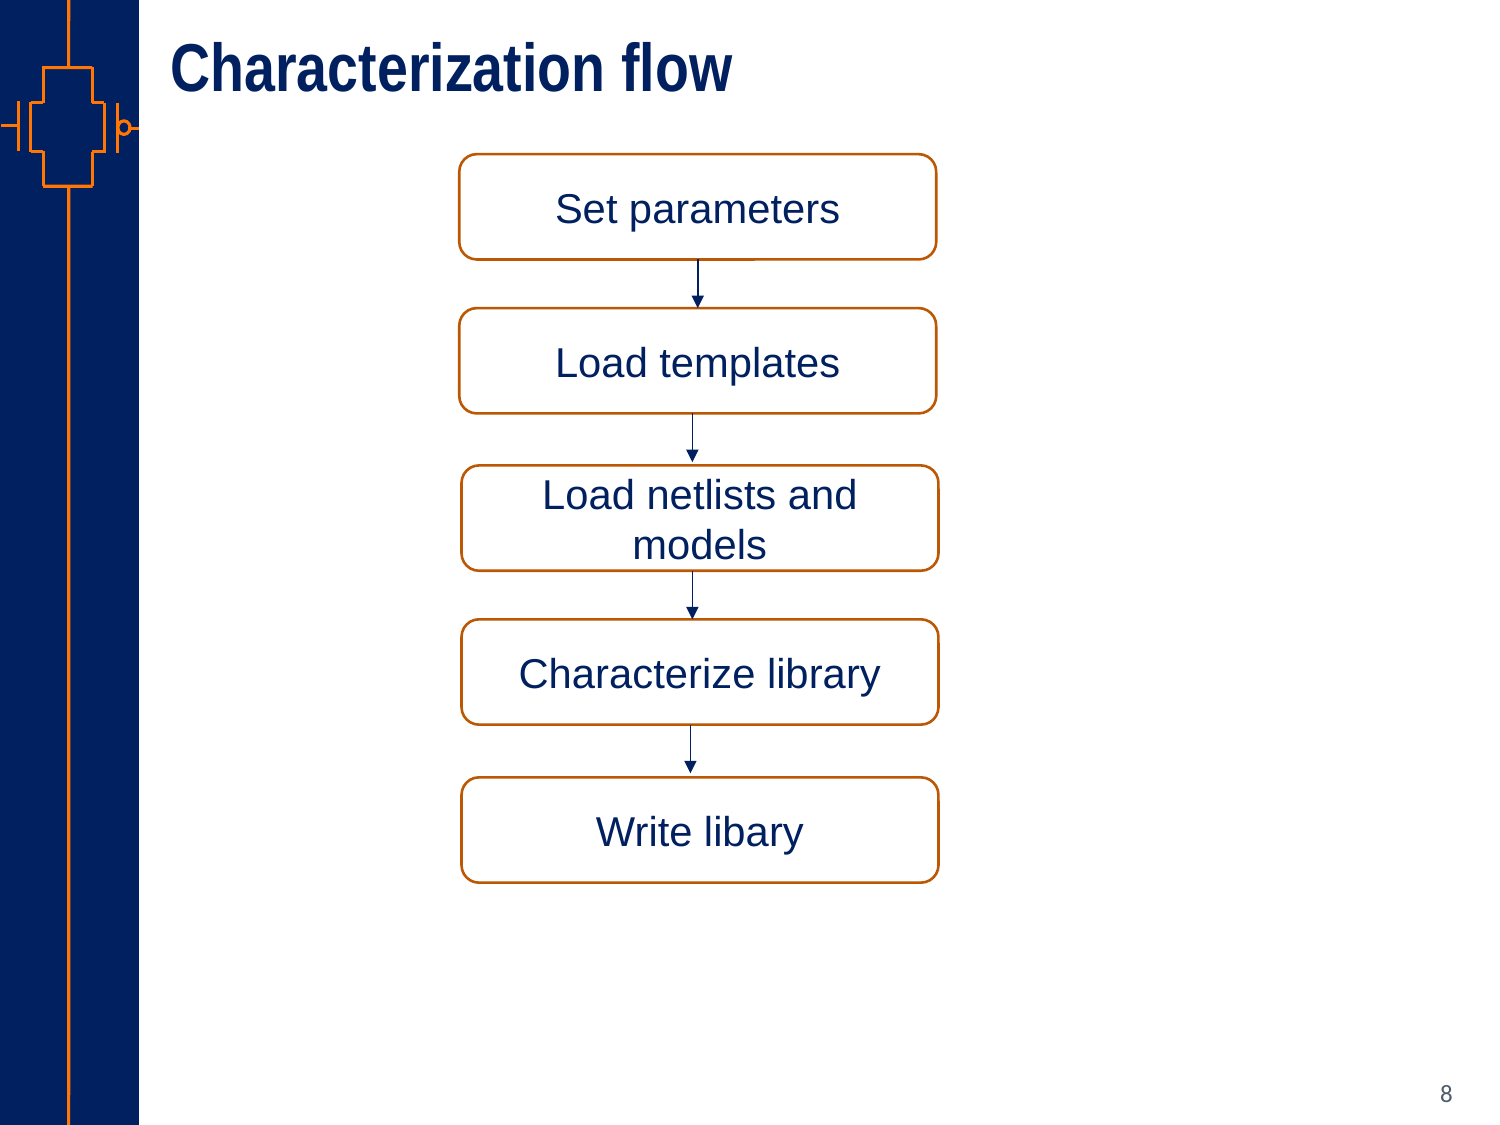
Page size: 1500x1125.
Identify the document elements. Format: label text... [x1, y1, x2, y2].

text_box Load templates [457, 306, 938, 415]
text_box Characterization flow [155, 16, 1488, 113]
text_box Write libary [460, 776, 940, 884]
text_box Load netlists and models [460, 464, 940, 573]
slide_number 8 [1425, 1062, 1488, 1123]
text_box Characterize library [460, 618, 940, 726]
text_box Set parameters [457, 152, 938, 261]
